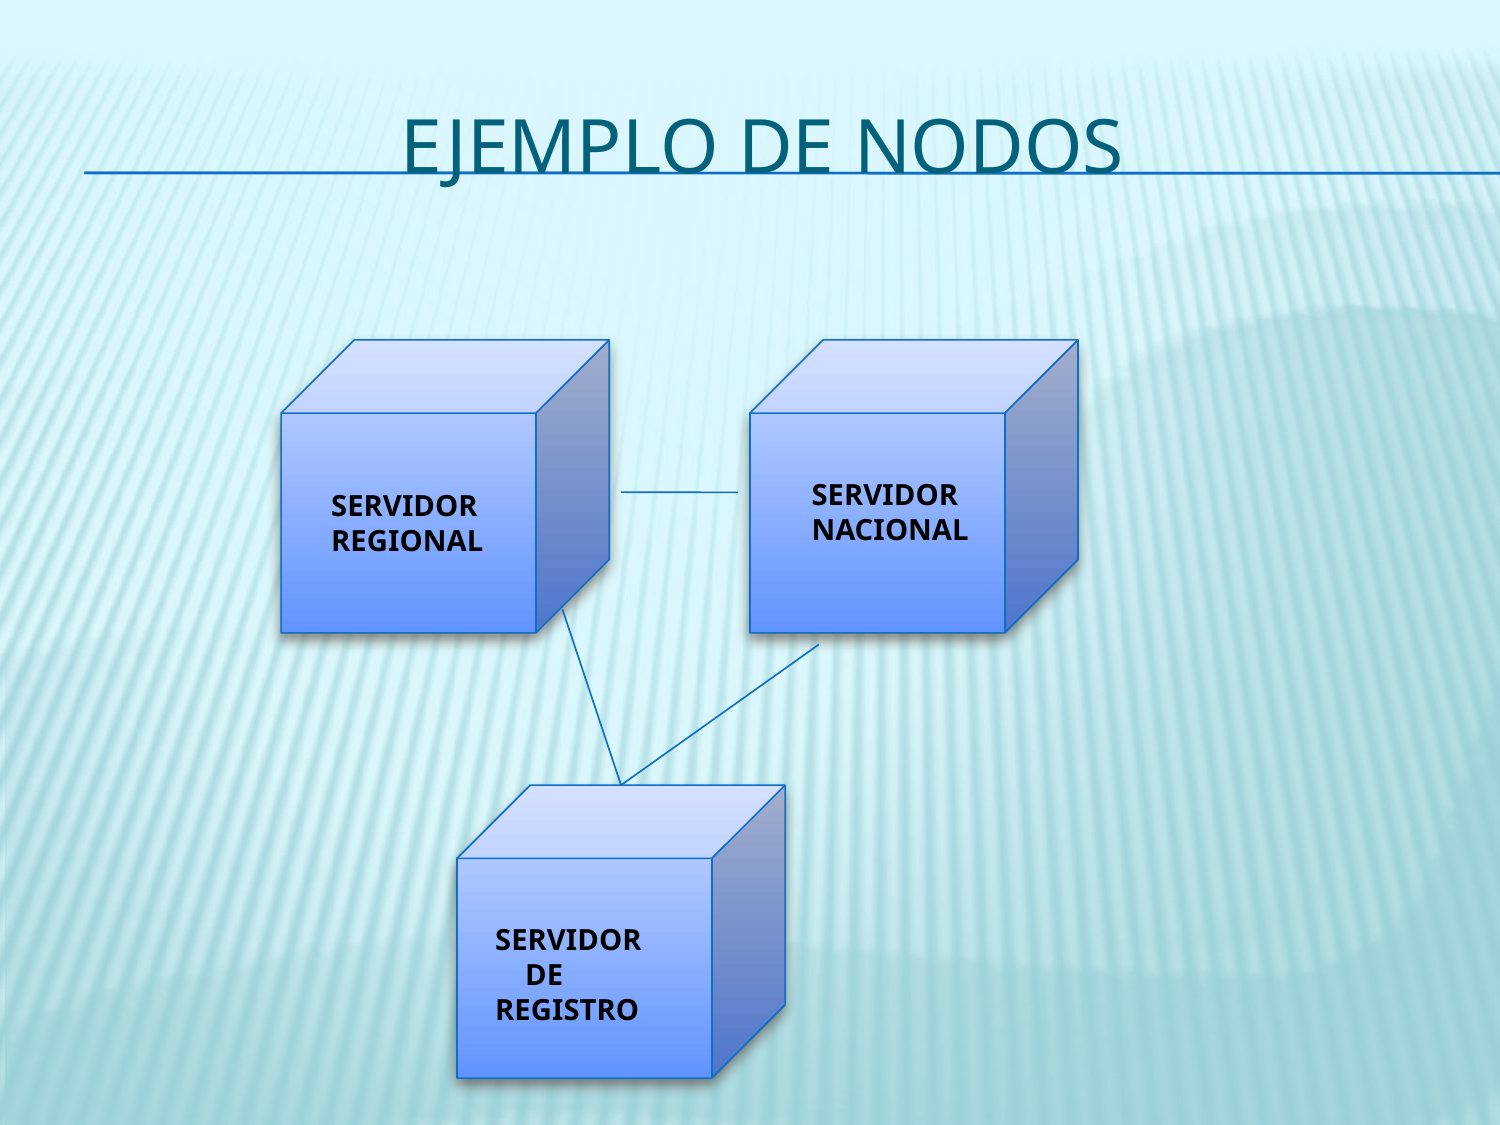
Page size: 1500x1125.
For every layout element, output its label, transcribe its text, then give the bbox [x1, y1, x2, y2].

text_box [456, 784, 786, 1079]
text_box [280, 339, 611, 634]
text_box SERVIDOR DE REGISTRO [480, 913, 727, 1034]
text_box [521, 649, 650, 746]
text_box SERVIDOR NACIONAL [796, 468, 985, 554]
text_box [749, 339, 1079, 634]
text_box SERVIDOR REGIONAL [316, 480, 504, 566]
title EJEMPLO DE NODOS [50, 75, 1475, 213]
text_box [657, 644, 820, 786]
